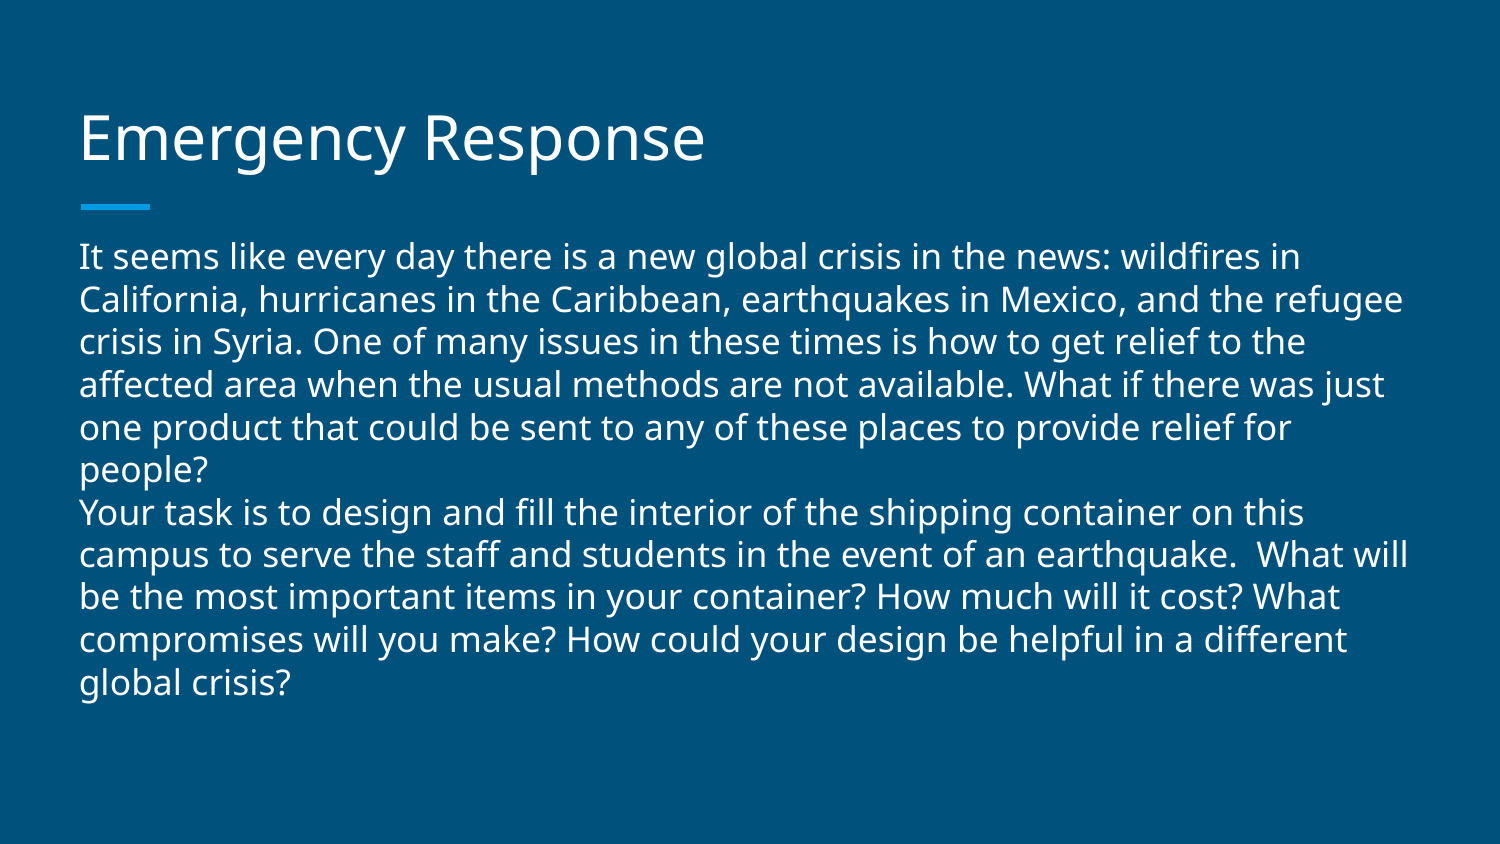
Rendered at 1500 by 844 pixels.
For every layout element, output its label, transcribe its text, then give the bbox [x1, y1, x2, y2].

list It seems like every day there is a new global crisis in the news: wildfires in California, hurricanes in the Caribbean, earthquakes in Mexico, and the refugee crisis in Syria. One of many issues in these times is how to get relief to the affected area when the usual methods are not available. What if there was just one product that could be sent to any of these places to provide relief for people? Your task is to design and fill the interior of the shipping container on this campus to serve the staff and students in the event of an earthquake. What will be the most important items in your container? How much will it cost? What compromises will you make? How could your design be helpful in a different global crisis? [63, 219, 1437, 765]
title Emergency Response [63, 75, 1437, 188]
